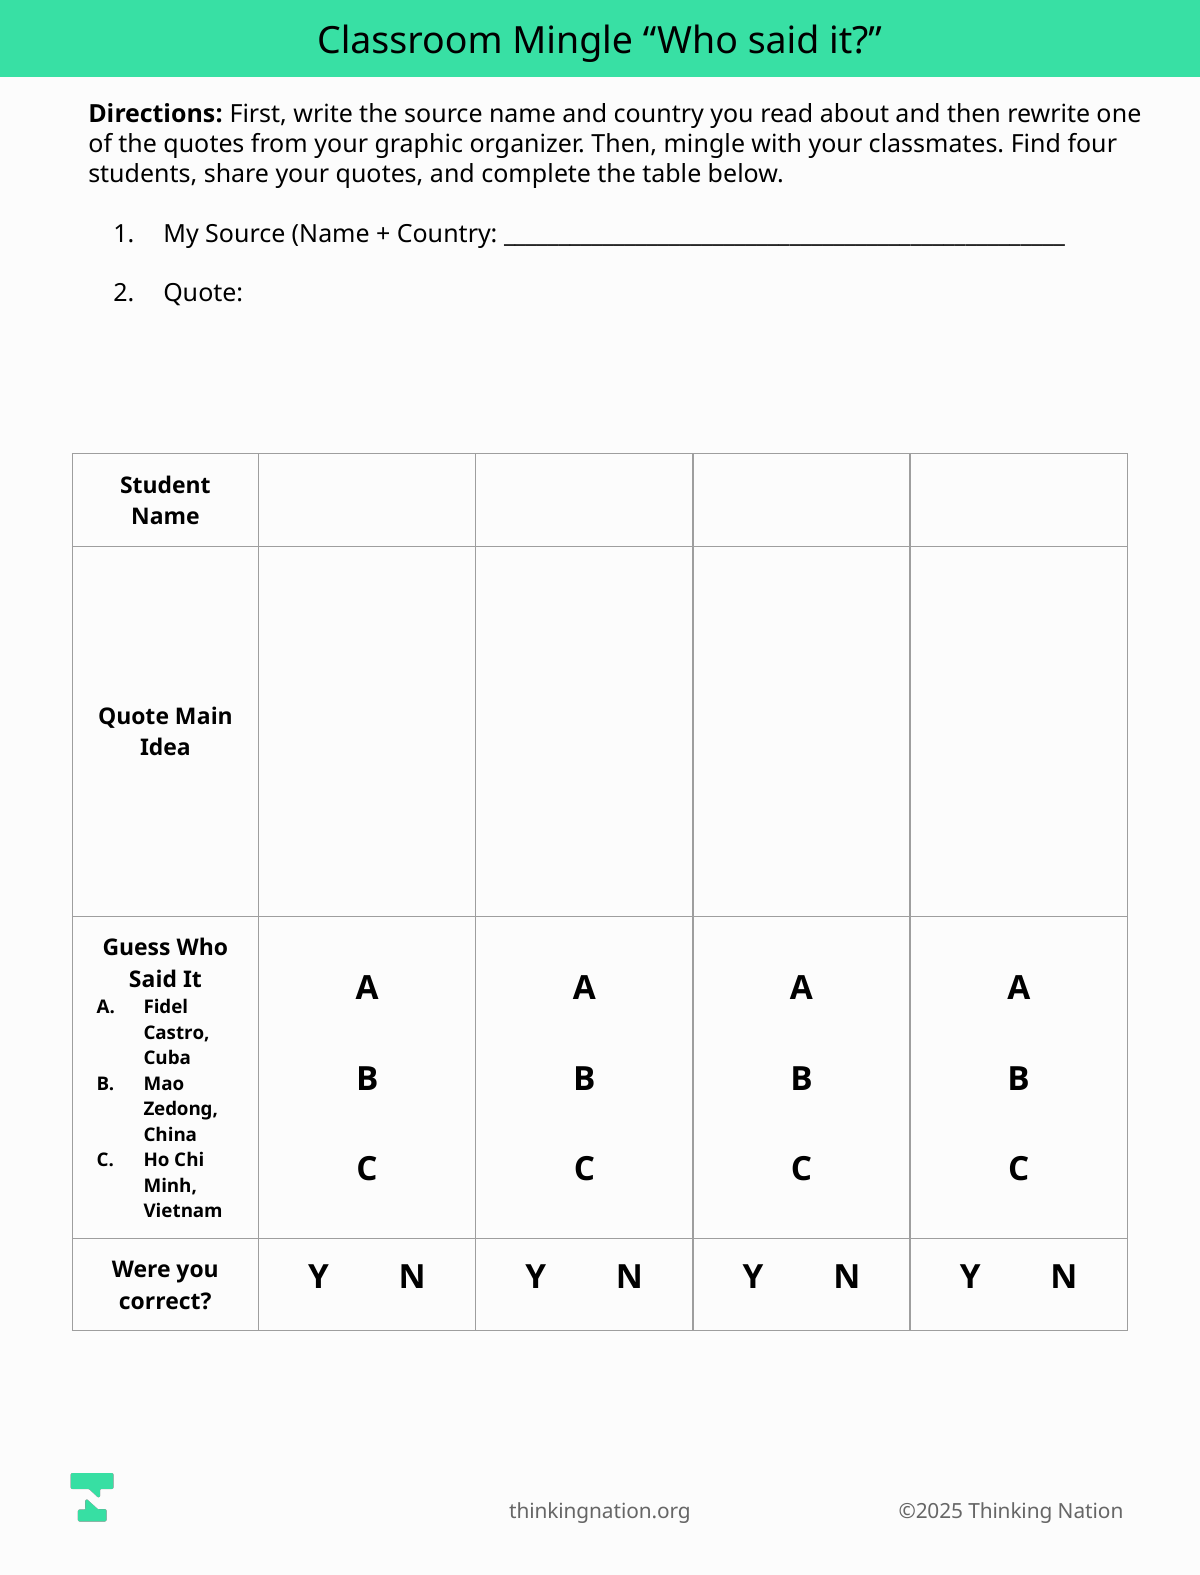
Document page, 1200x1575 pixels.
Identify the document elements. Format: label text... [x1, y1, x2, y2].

text_box ©2025 Thinking Nation [854, 1483, 1139, 1532]
table_cell A B C [911, 917, 1127, 1238]
table_cell A B C [259, 917, 475, 1238]
table_header [911, 454, 1127, 546]
table_cell Guess Who Said It Fidel Castro, Cuba Mao Zedong, China Ho Chi Minh, Vietnam [73, 917, 258, 1238]
table_cell A B C [476, 917, 692, 1238]
table_header Student Name [73, 454, 258, 546]
table_cell Y N [476, 1239, 692, 1330]
picture [58, 1463, 126, 1531]
text_box thinkingnation.org [457, 1483, 742, 1532]
table_header [259, 454, 475, 546]
text_box Classroom Mingle “Who said it?” [0, 0, 1200, 77]
table_cell Were you correct? [73, 1239, 258, 1330]
table_cell [694, 547, 909, 916]
table_cell Y N [694, 1239, 909, 1330]
table_cell Y N [911, 1239, 1127, 1330]
table_cell [911, 547, 1127, 916]
text_box Directions: First, write the source name and country you read about and then rewrite one of the quotes from your graphic organizer. Then, mingle with your classmates. Find four students, share your quotes, and complete the table below. My Source (Name + Country: ___________________________________________________ Quote: [70, 79, 1172, 206]
table_cell A B C [694, 917, 909, 1238]
table_cell Quote Main Idea [73, 547, 258, 916]
table_cell Y N [259, 1239, 475, 1330]
table_cell [259, 547, 475, 916]
table_cell [476, 547, 692, 916]
table_header [476, 454, 692, 546]
table_header [694, 454, 909, 546]
